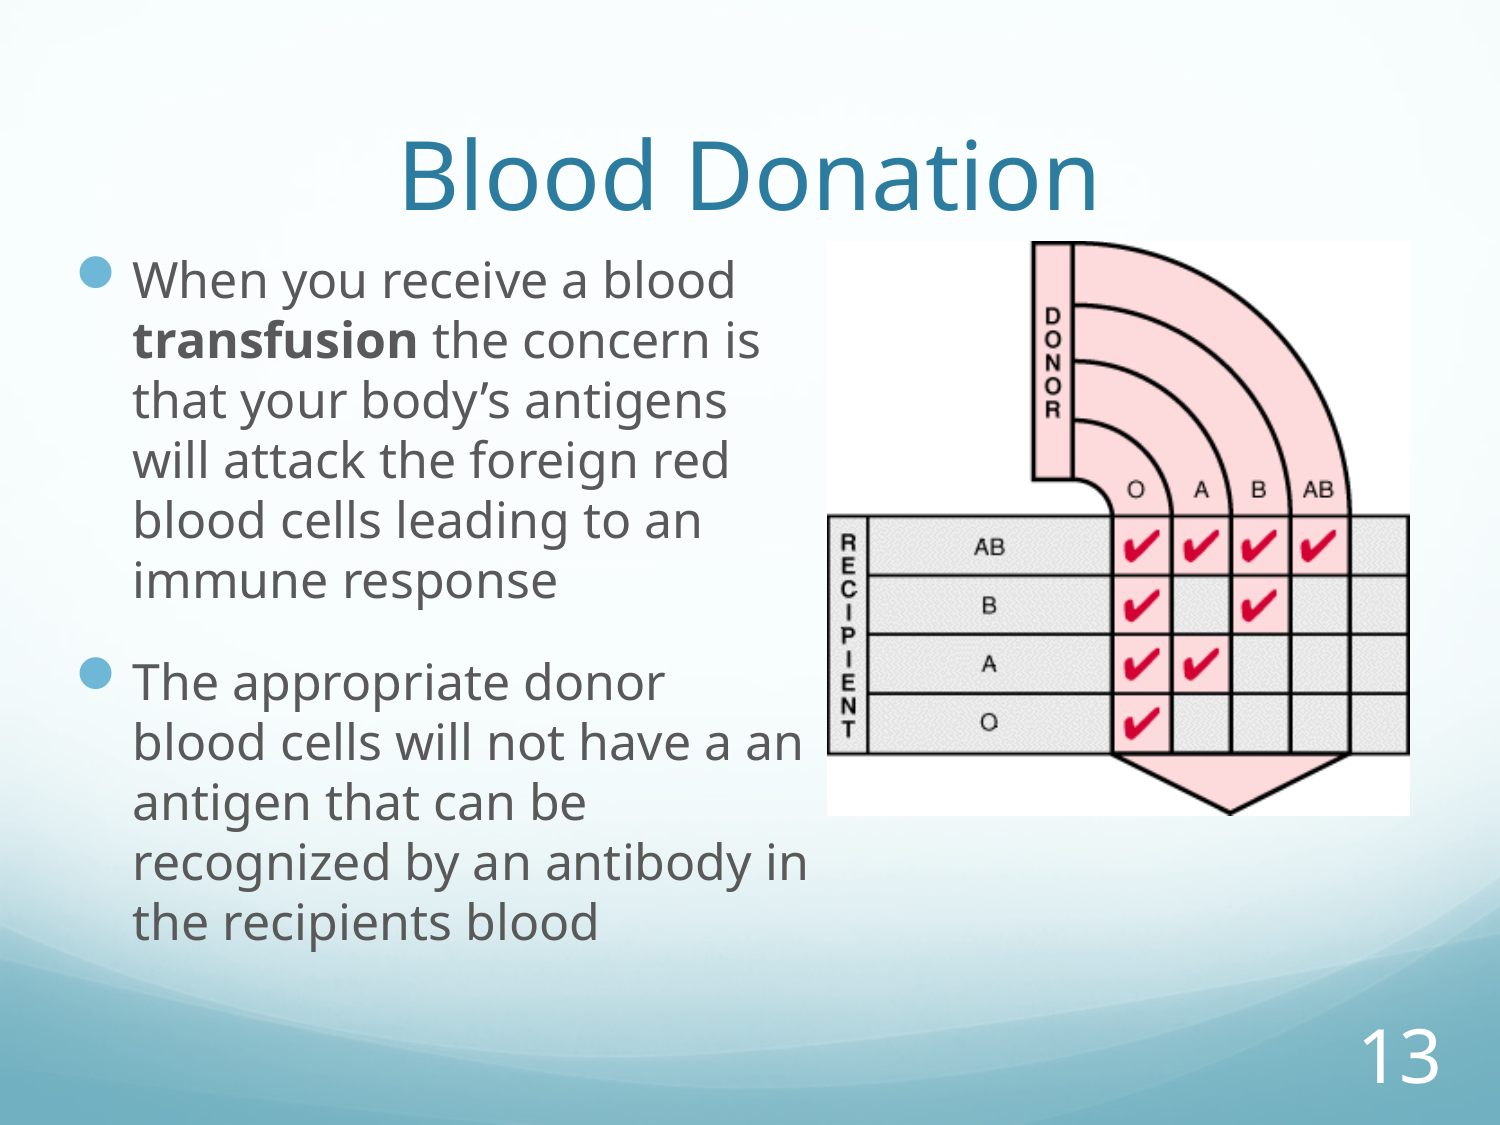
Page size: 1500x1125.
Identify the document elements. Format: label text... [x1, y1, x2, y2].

slide_number 13 [1295, 1029, 1459, 1090]
picture [827, 240, 1410, 817]
title Blood Donation [90, 17, 1410, 237]
list When you receive a blood transfusion the concern is that your body’s antigens will attack the foreign red blood cells leading to an immune response The appropriate donor blood cells will not have a an antigen that can be recognized by an antibody in the recipients blood [60, 241, 830, 1045]
